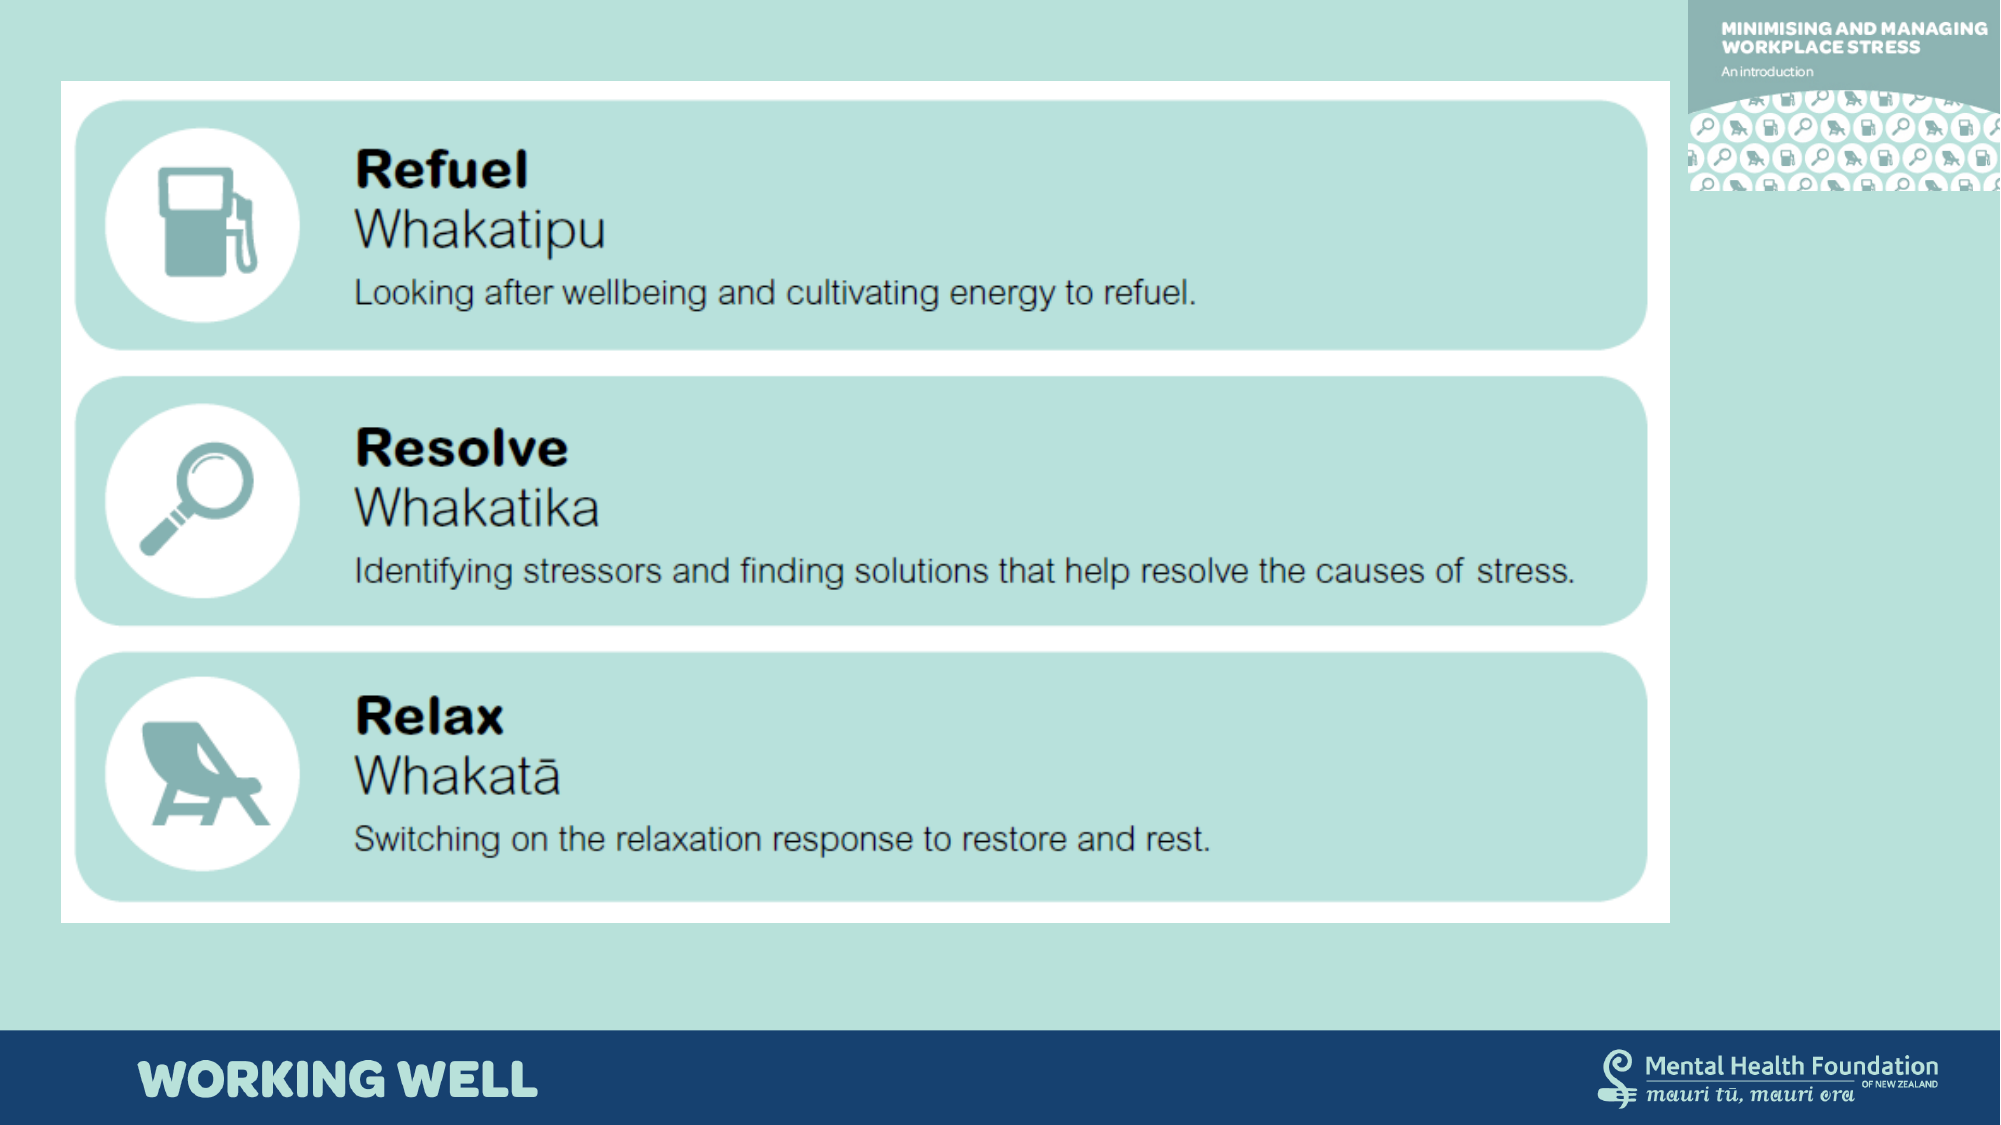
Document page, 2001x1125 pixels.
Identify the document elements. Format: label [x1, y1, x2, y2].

picture [1688, 0, 2000, 191]
list [61, 81, 1670, 923]
picture [1597, 1049, 1938, 1109]
picture [137, 1060, 538, 1098]
